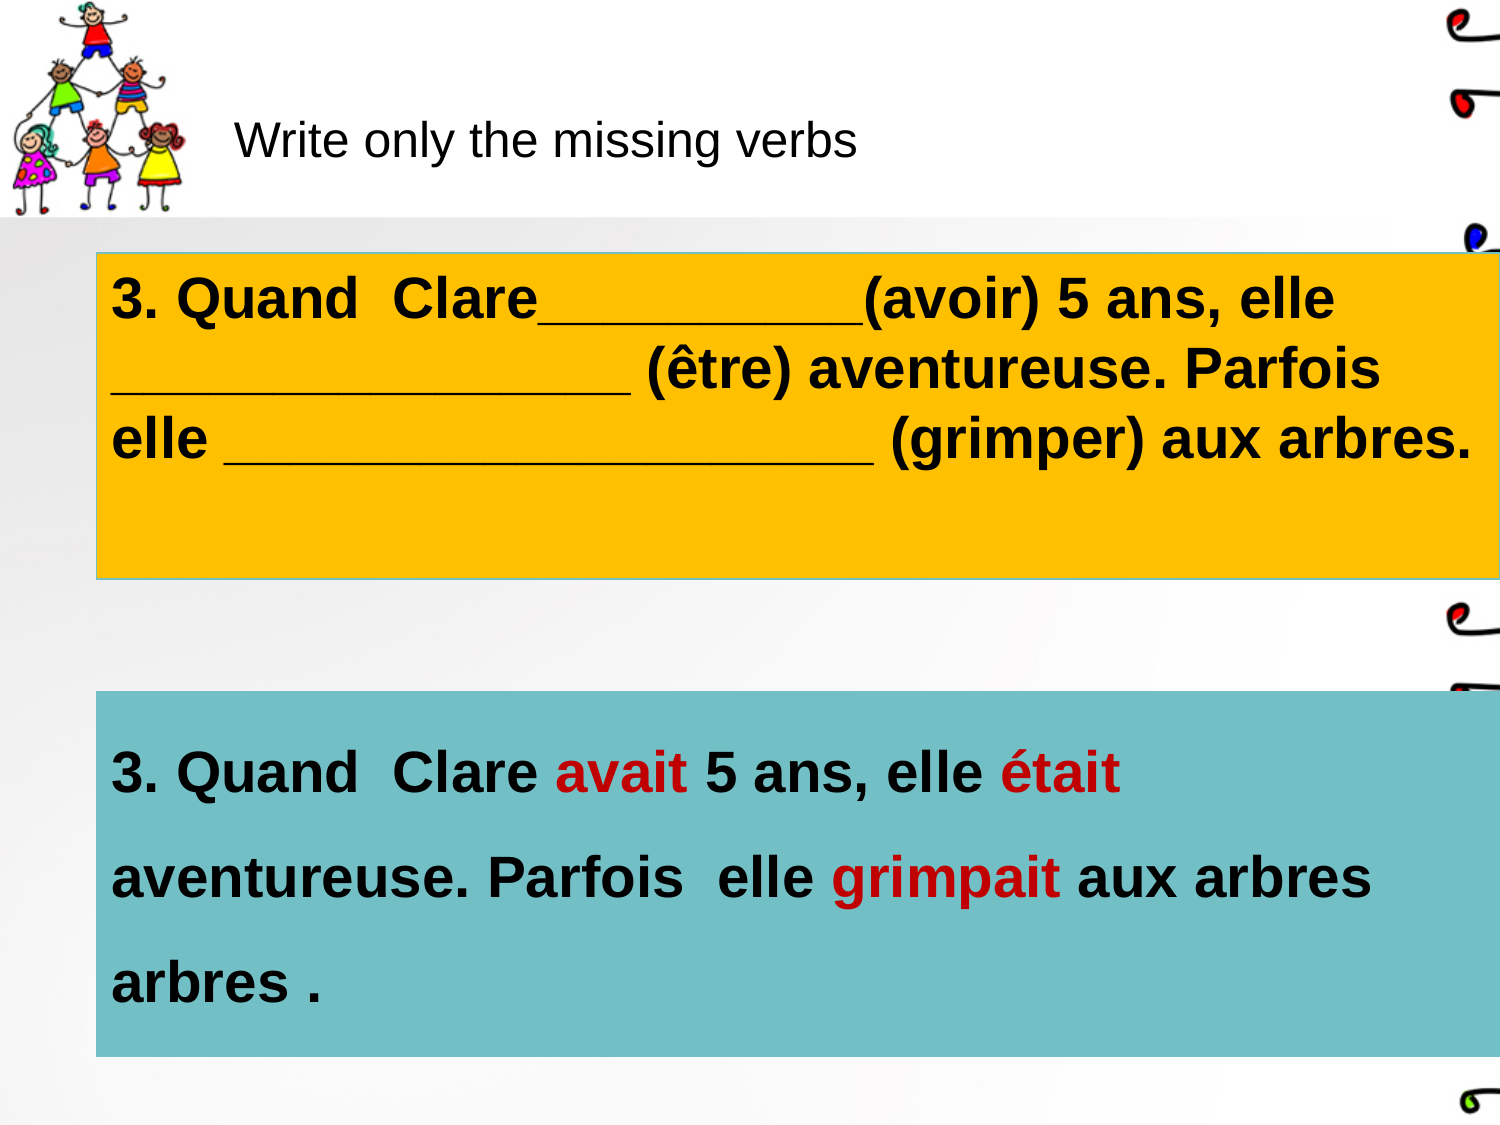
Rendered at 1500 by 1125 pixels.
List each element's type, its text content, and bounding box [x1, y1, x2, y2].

title Write only the missing verbs [218, 49, 1500, 226]
text_box 3. Quand Clare__________(avoir) 5 ans, elle ________________ (être) aventureuse. Parfois elle ____________________ (grimper) aux arbres. [96, 252, 1500, 579]
text_box 3. Quand Clare avait 5 ans, elle était aventureuse. Parfois elle grimpait aux arbres arbres . [96, 691, 1500, 1056]
picture [0, 0, 1500, 1125]
